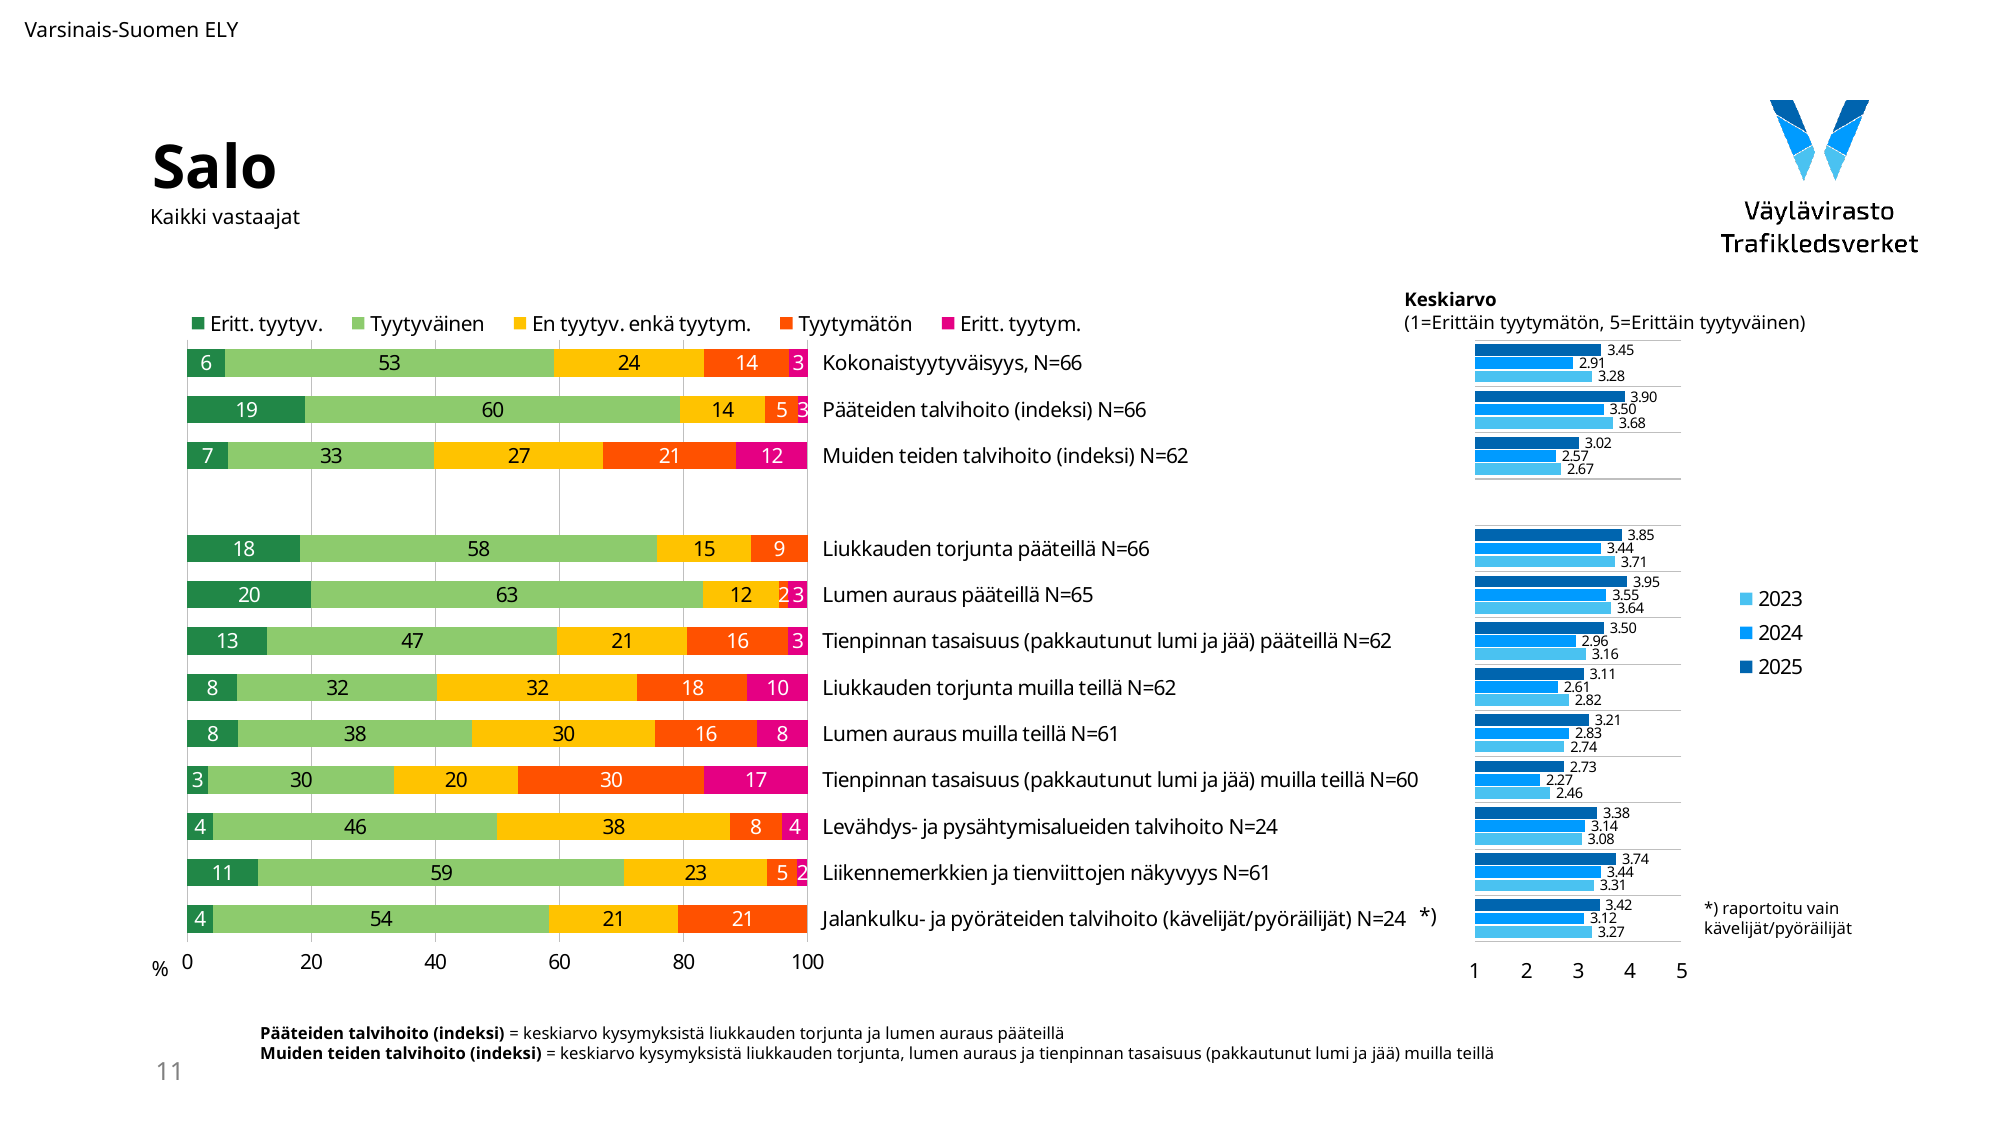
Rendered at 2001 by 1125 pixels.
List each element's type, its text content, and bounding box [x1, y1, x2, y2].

chart [168, 281, 1822, 985]
picture [1682, 62, 1958, 292]
footer [0, 1042, 675, 1103]
text_box *) raportoitu vain kävelijät/pyöräilijät [1822, 890, 1868, 945]
text_box Kaikki vastaajat [135, 196, 315, 237]
text_box Pääteiden talvihoito (indeksi) = keskiarvo kysymyksistä liukkauden torjunta ja lumen auraus pääteillä Muiden teiden talvihoito (indeksi) = keskiarvo kysymyksistä liukkauden torjunta, lumen auraus ja tienpinnan tasaisuus (pakkautunut lumi ja jää) muilla teillä [245, 1015, 1520, 1094]
text_box Keskiarvo (1=Erittäin tyytymätön, 5=Erittäin tyytyväinen) [1389, 280, 1826, 341]
text_box Varsinais-Suomen ELY [9, 9, 254, 50]
title Salo [137, 59, 1555, 278]
text_box % [136, 948, 184, 989]
